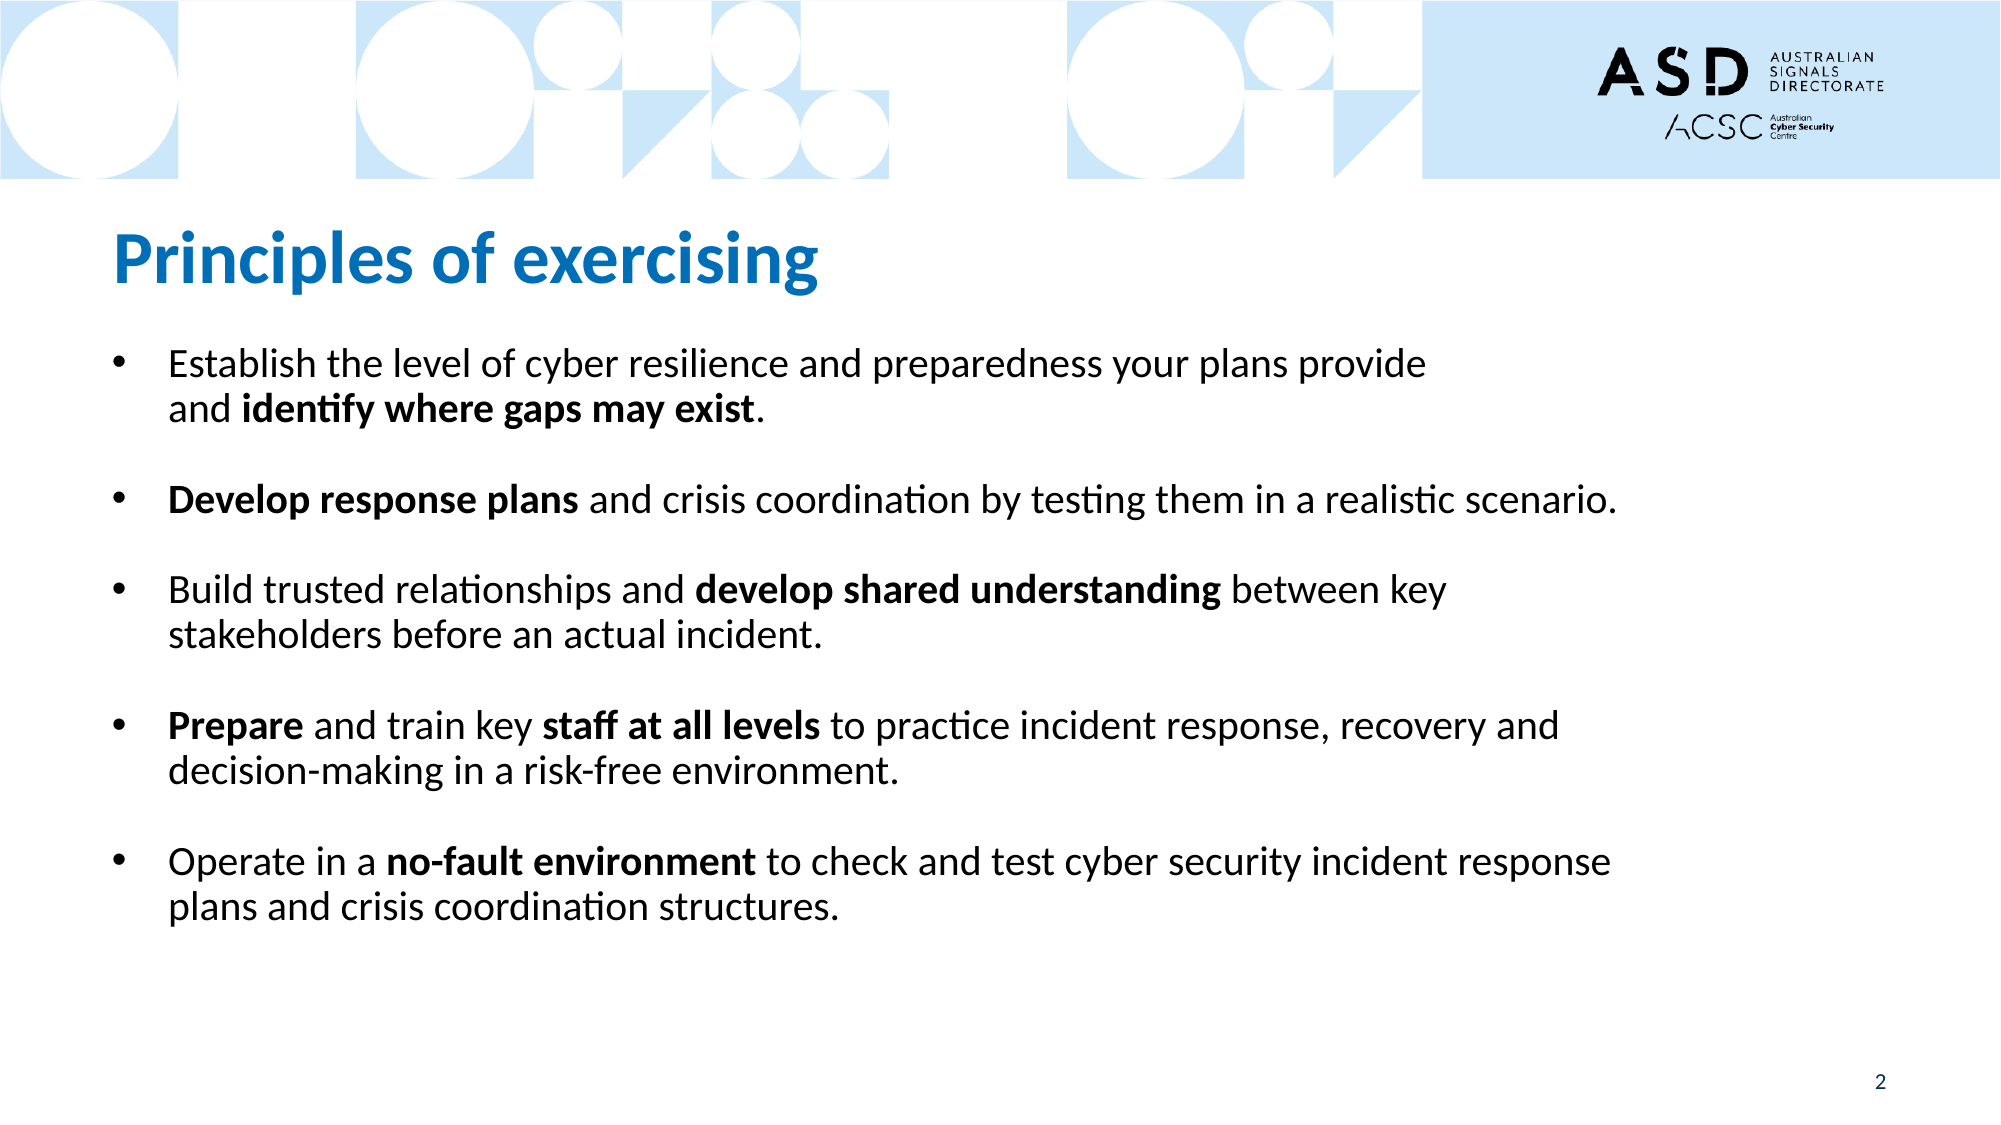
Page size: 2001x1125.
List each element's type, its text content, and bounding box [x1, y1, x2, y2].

slide_number 2 [1799, 1050, 1902, 1111]
text_box Establish the level of cyber resilience and preparedness your plans provide and identify where gaps may exist. Develop response plans and crisis coordination by testing them in a realistic scenario. Build trusted relationships and develop shared understanding between key stakeholders before an actual incident. Prepare and train key staff at all levels to practice incident response, recovery and decision-making in a risk-free environment. Operate in a no-fault environment to check and test cyber security incident response plans and crisis coordination structures. [96, 333, 1670, 455]
picture [0, 0, 2001, 179]
title Principles of exercising [98, 179, 1373, 333]
